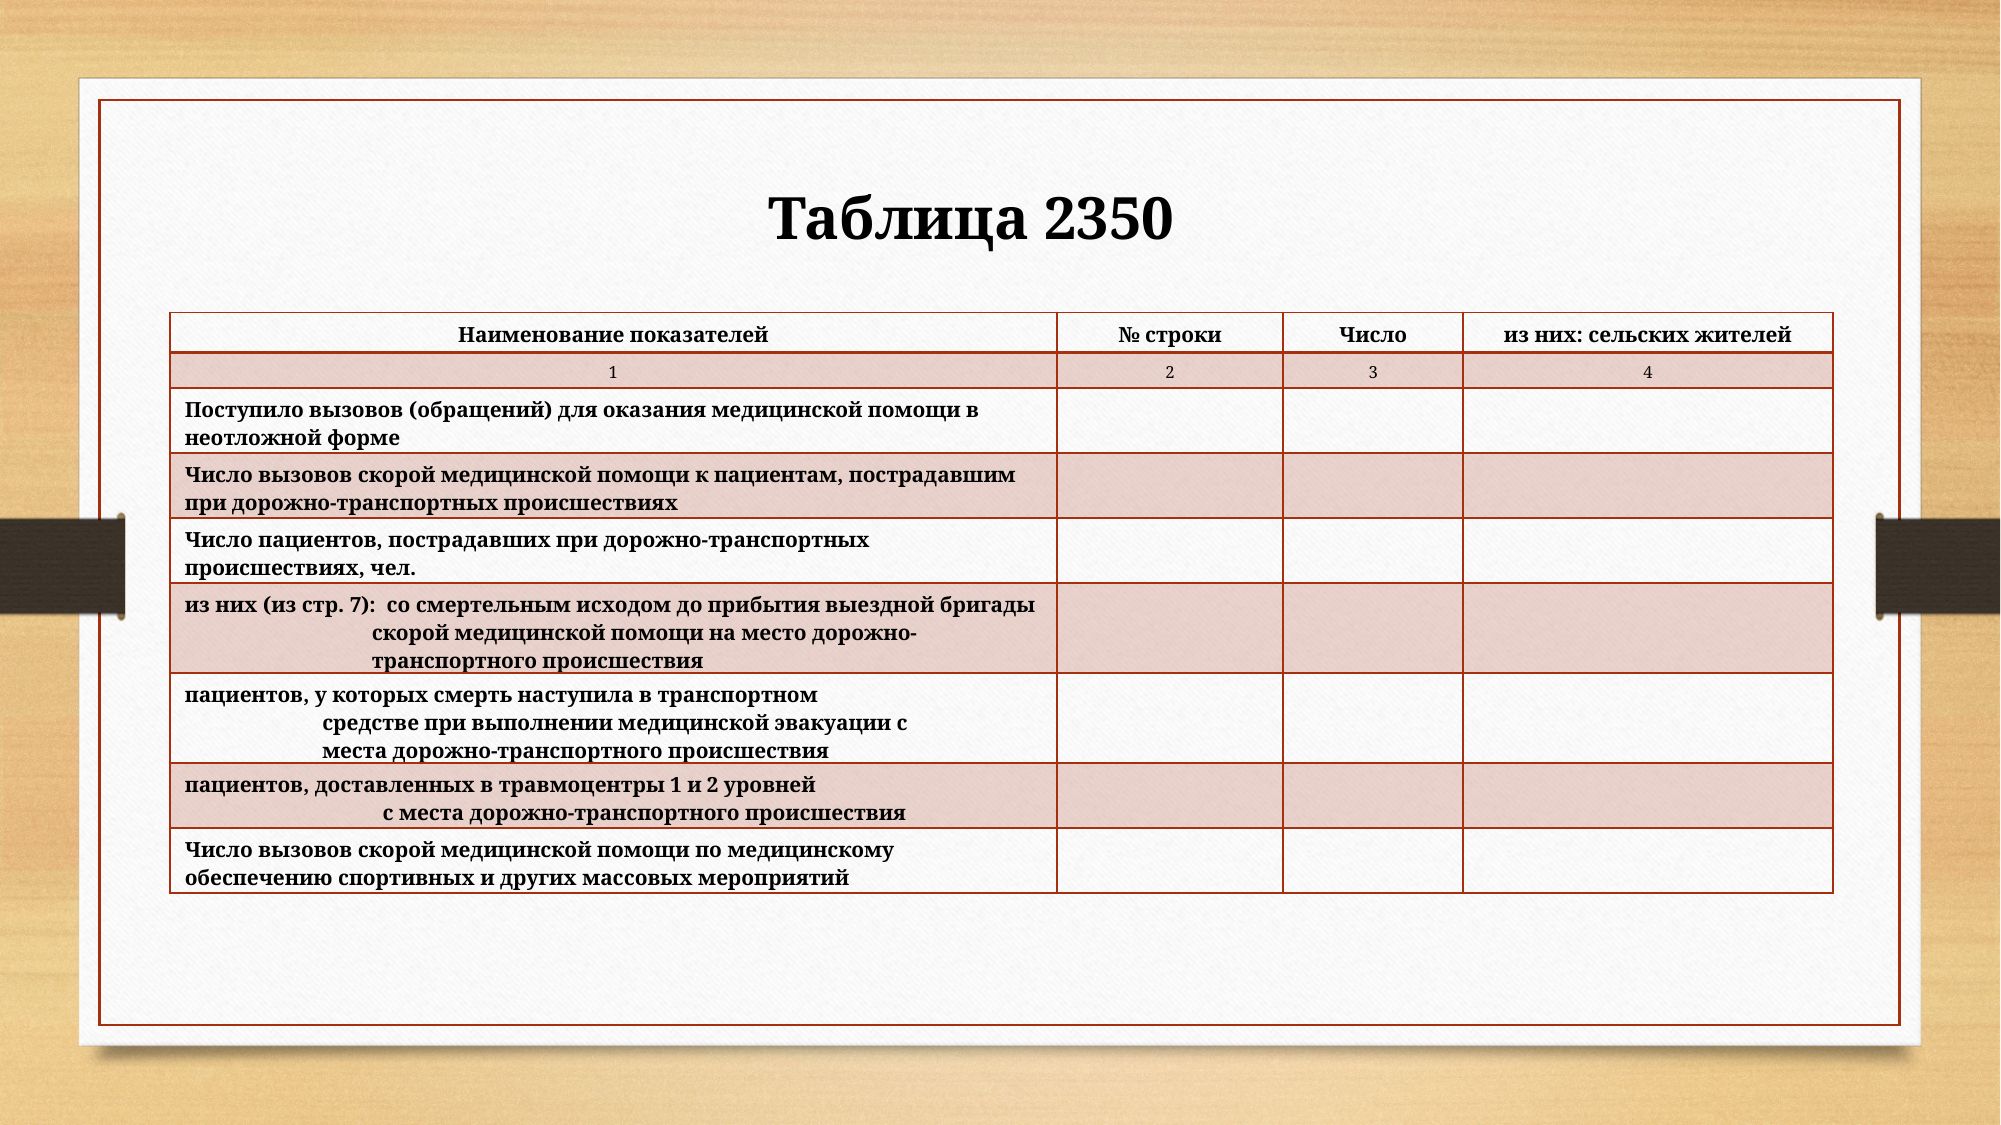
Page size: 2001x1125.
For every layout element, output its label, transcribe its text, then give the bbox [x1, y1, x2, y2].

table_cell [1464, 674, 1832, 762]
table_header № строки [1058, 313, 1282, 351]
table_cell [1058, 454, 1282, 517]
table_cell Число пациентов, пострадавших при дорожно-транспортных происшествиях, чел. [171, 519, 1056, 582]
table_cell 1 [171, 354, 1056, 387]
table_cell [1284, 764, 1462, 827]
table_cell Число вызовов скорой медицинской помощи по медицинскому обеспечению спортивных и других массовых мероприятий [171, 829, 1056, 892]
table_cell [1284, 454, 1462, 517]
table_cell 2 [1058, 354, 1282, 387]
table_cell [1464, 829, 1832, 892]
table_header Число [1284, 313, 1462, 351]
table_cell 4 [1464, 354, 1832, 387]
table_cell [1464, 764, 1832, 827]
table_header из них: сельских жителей [1464, 313, 1832, 351]
table_cell [1464, 584, 1832, 672]
table_cell Число вызовов скорой медицинской помощи к пациентам, пострадавшим при дорожно-транспортных происшествиях [171, 454, 1056, 517]
table_cell пациентов, у которых смерть наступила в транспортном средстве при выполнении медицинской эвакуации с места дорожно-транспортного происшествия [171, 674, 1056, 762]
table_cell [1284, 829, 1462, 892]
table_header Наименование показателей [171, 313, 1056, 351]
table_cell 3 [1284, 354, 1462, 387]
table_cell [1058, 829, 1282, 892]
table_cell пациентов, доставленных в травмоцентры 1 и 2 уровней с места дорожно-транспортного происшествия [171, 764, 1056, 827]
table_cell [1058, 674, 1282, 762]
table_cell из них (из стр. 7): со смертельным исходом до прибытия выездной бригады скорой медицинской помощи на место дорожно- транспортного происшествия [171, 584, 1056, 672]
table_cell [1058, 584, 1282, 672]
table_cell [1284, 389, 1462, 452]
table_cell Поступило вызовов (обращений) для оказания медицинской помощи в неотложной форме [171, 389, 1056, 452]
picture [0, 0, 2001, 1125]
table_cell [1464, 519, 1832, 582]
table_cell [1284, 674, 1462, 762]
table_cell [1464, 389, 1832, 452]
table_cell [1464, 454, 1832, 517]
table_cell [1058, 764, 1282, 827]
table_cell [1058, 389, 1282, 452]
table_cell [1058, 519, 1282, 582]
table_cell [1284, 519, 1462, 582]
table_cell [1284, 584, 1462, 672]
text_box Таблица 2350 [753, 173, 1190, 259]
